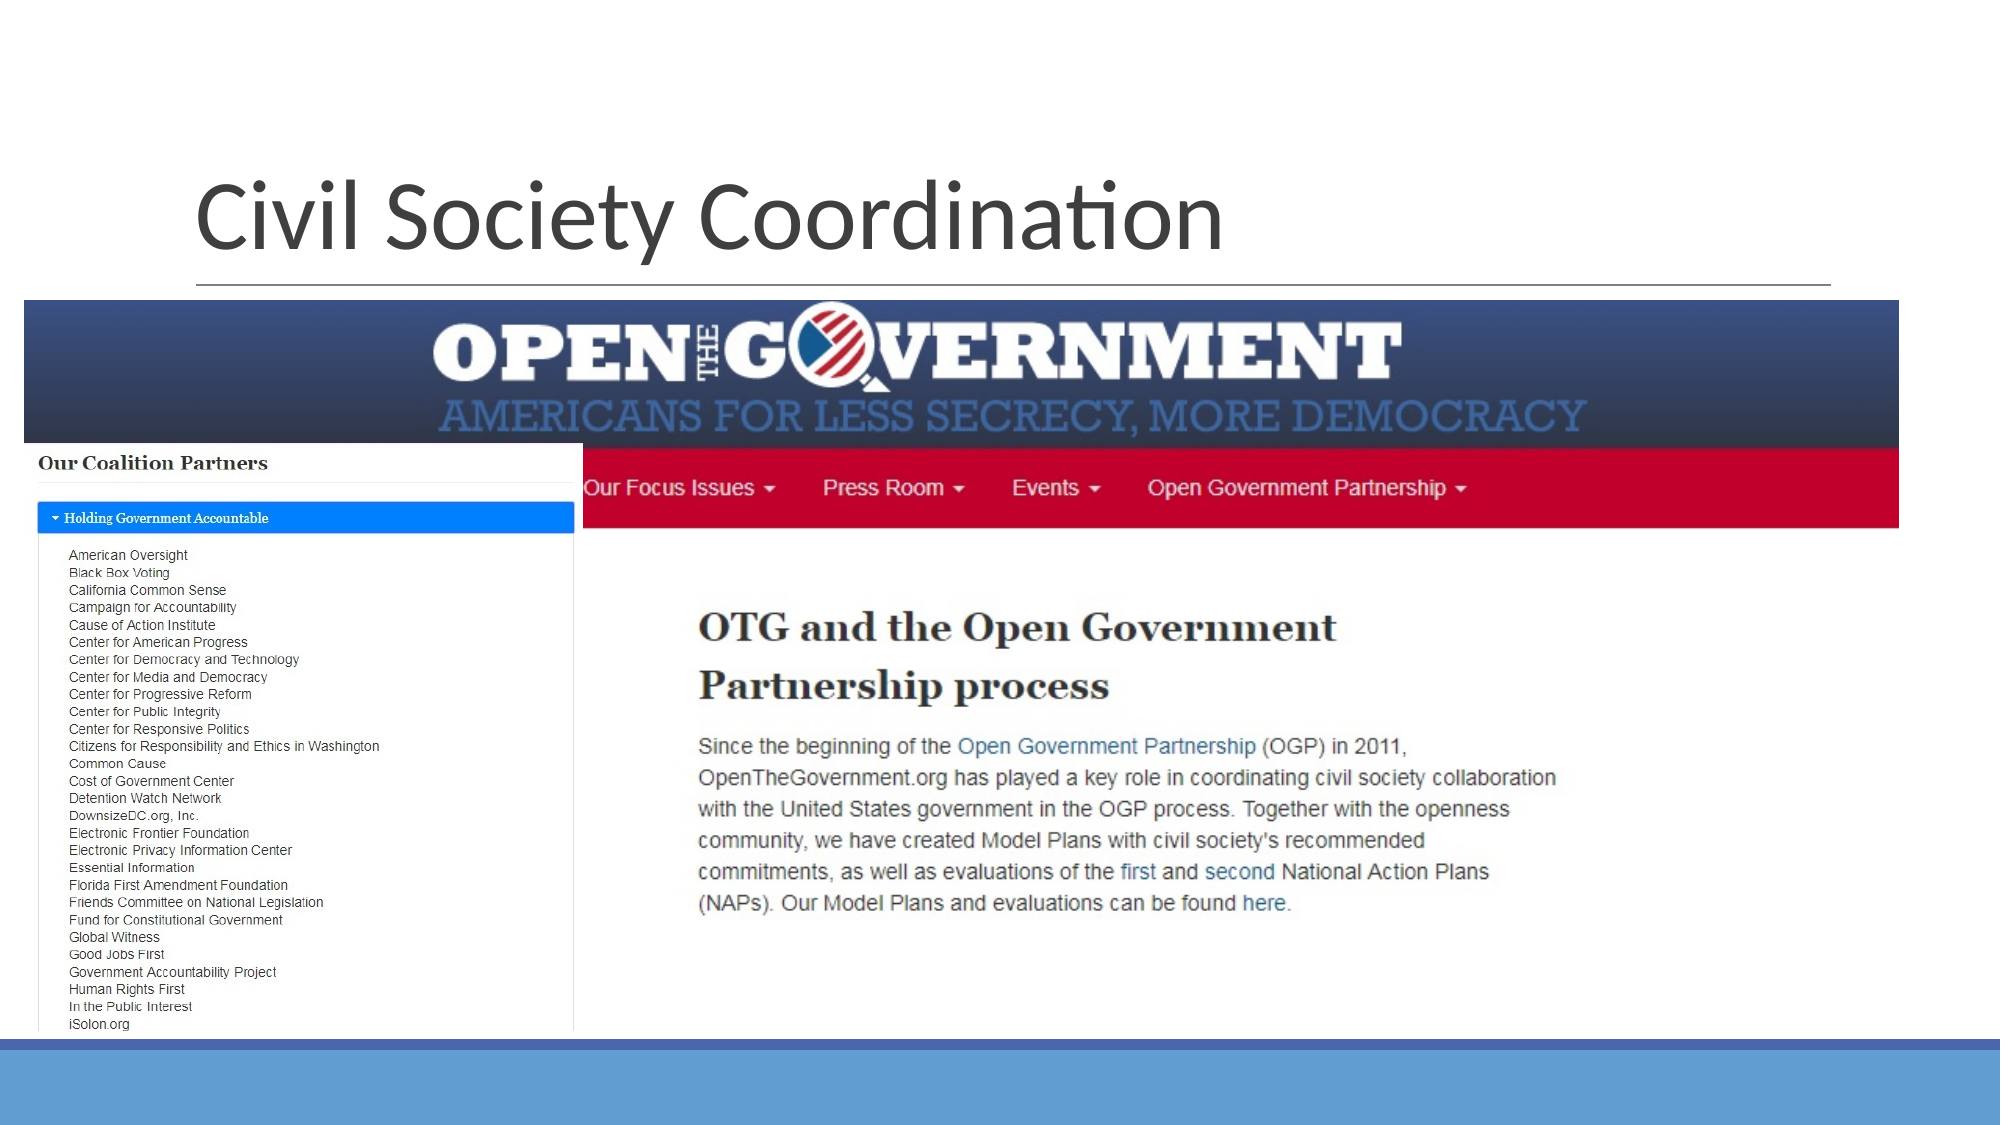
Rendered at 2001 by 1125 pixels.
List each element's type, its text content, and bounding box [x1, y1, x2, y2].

title Civil Society Coordination [180, 47, 1830, 285]
picture [675, 569, 1587, 925]
picture [24, 300, 1899, 1032]
